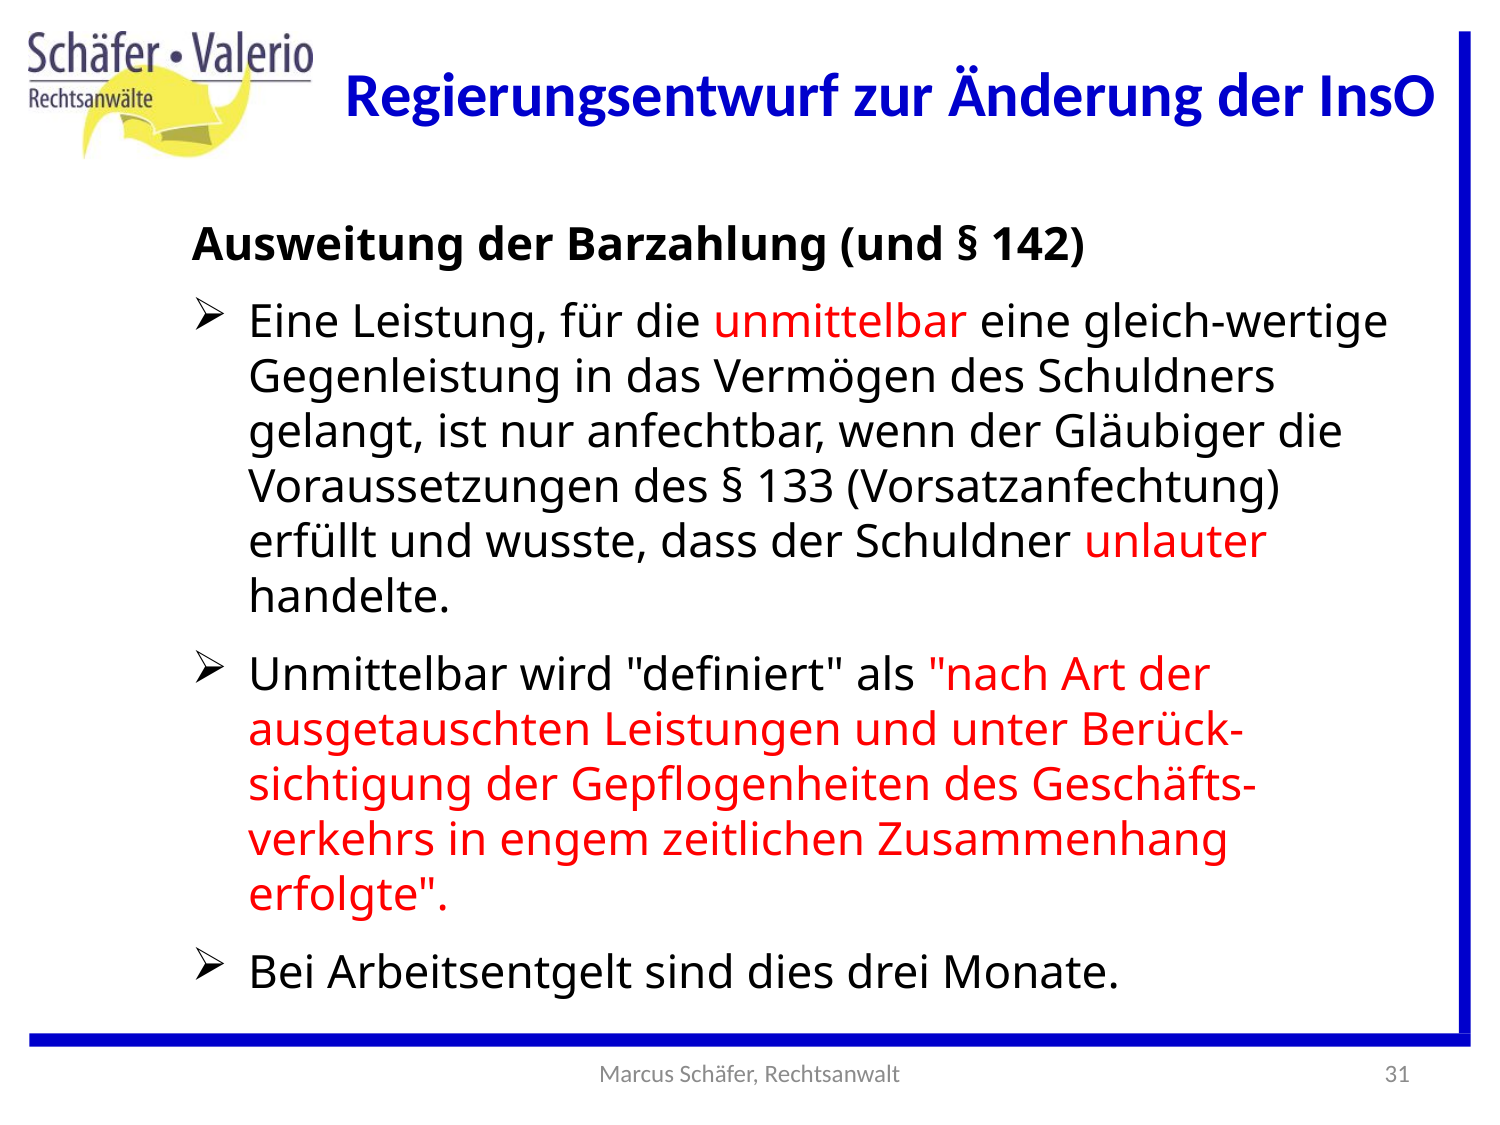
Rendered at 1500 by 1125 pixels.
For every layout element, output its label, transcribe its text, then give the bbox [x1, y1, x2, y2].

slide_number 31 [1074, 1055, 1425, 1103]
footer Marcus Schäfer, Rechtsanwalt [512, 1055, 988, 1103]
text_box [29, 31, 1471, 1048]
picture [28, 31, 314, 160]
